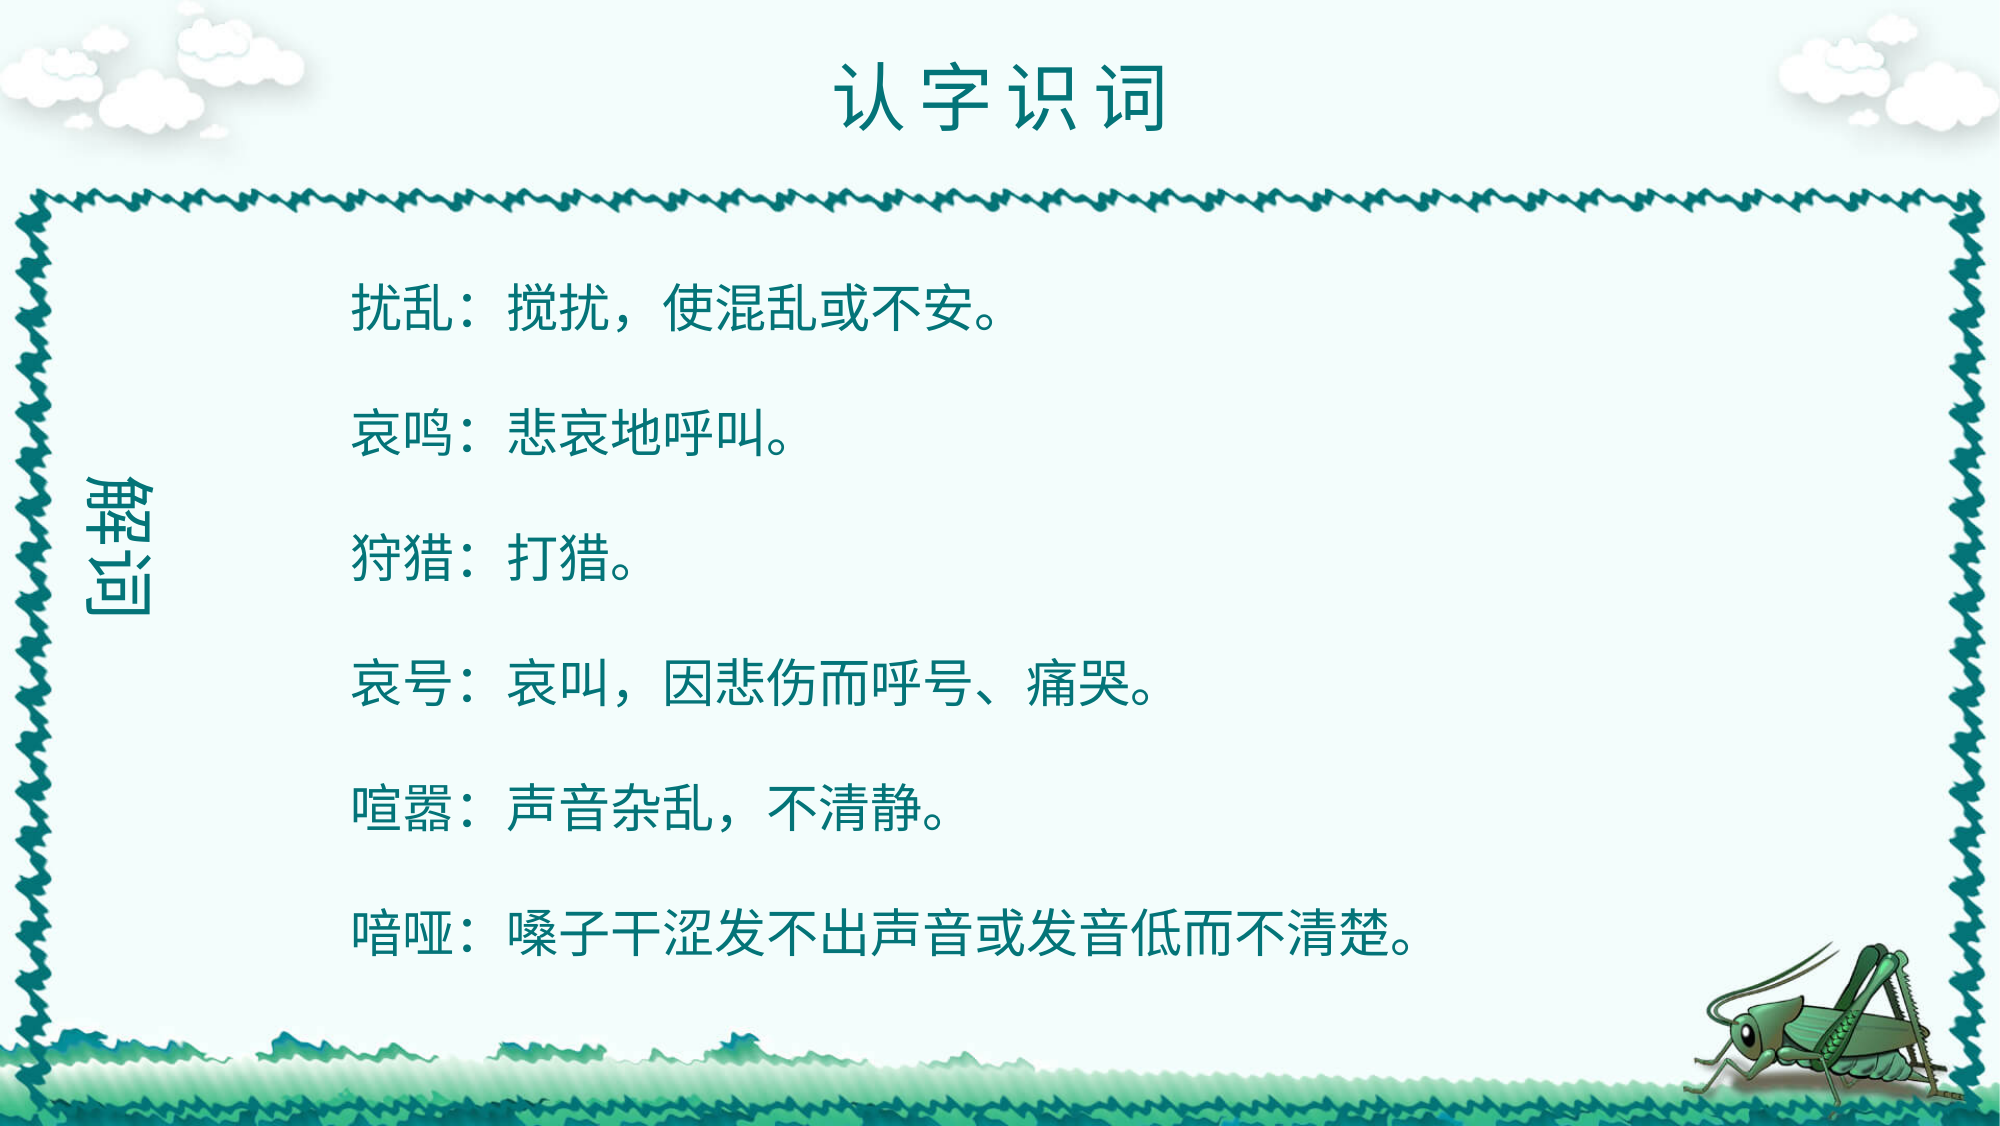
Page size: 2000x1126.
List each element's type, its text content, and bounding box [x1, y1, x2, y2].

picture [0, 0, 2000, 1126]
text_box 解词 [54, 460, 173, 623]
text_box 扰乱：搅扰，使混乱或不安。 哀鸣：悲哀地呼叫。 狩猎：打猎。 哀号：哀叫，因悲伤而呼号、痛哭。 喧嚣：声音杂乱，不清静。 喑哑：嗓子干涩发不出声音或发音低而不清楚。 [335, 268, 1700, 971]
text_box 认字识词 [671, 49, 1329, 140]
